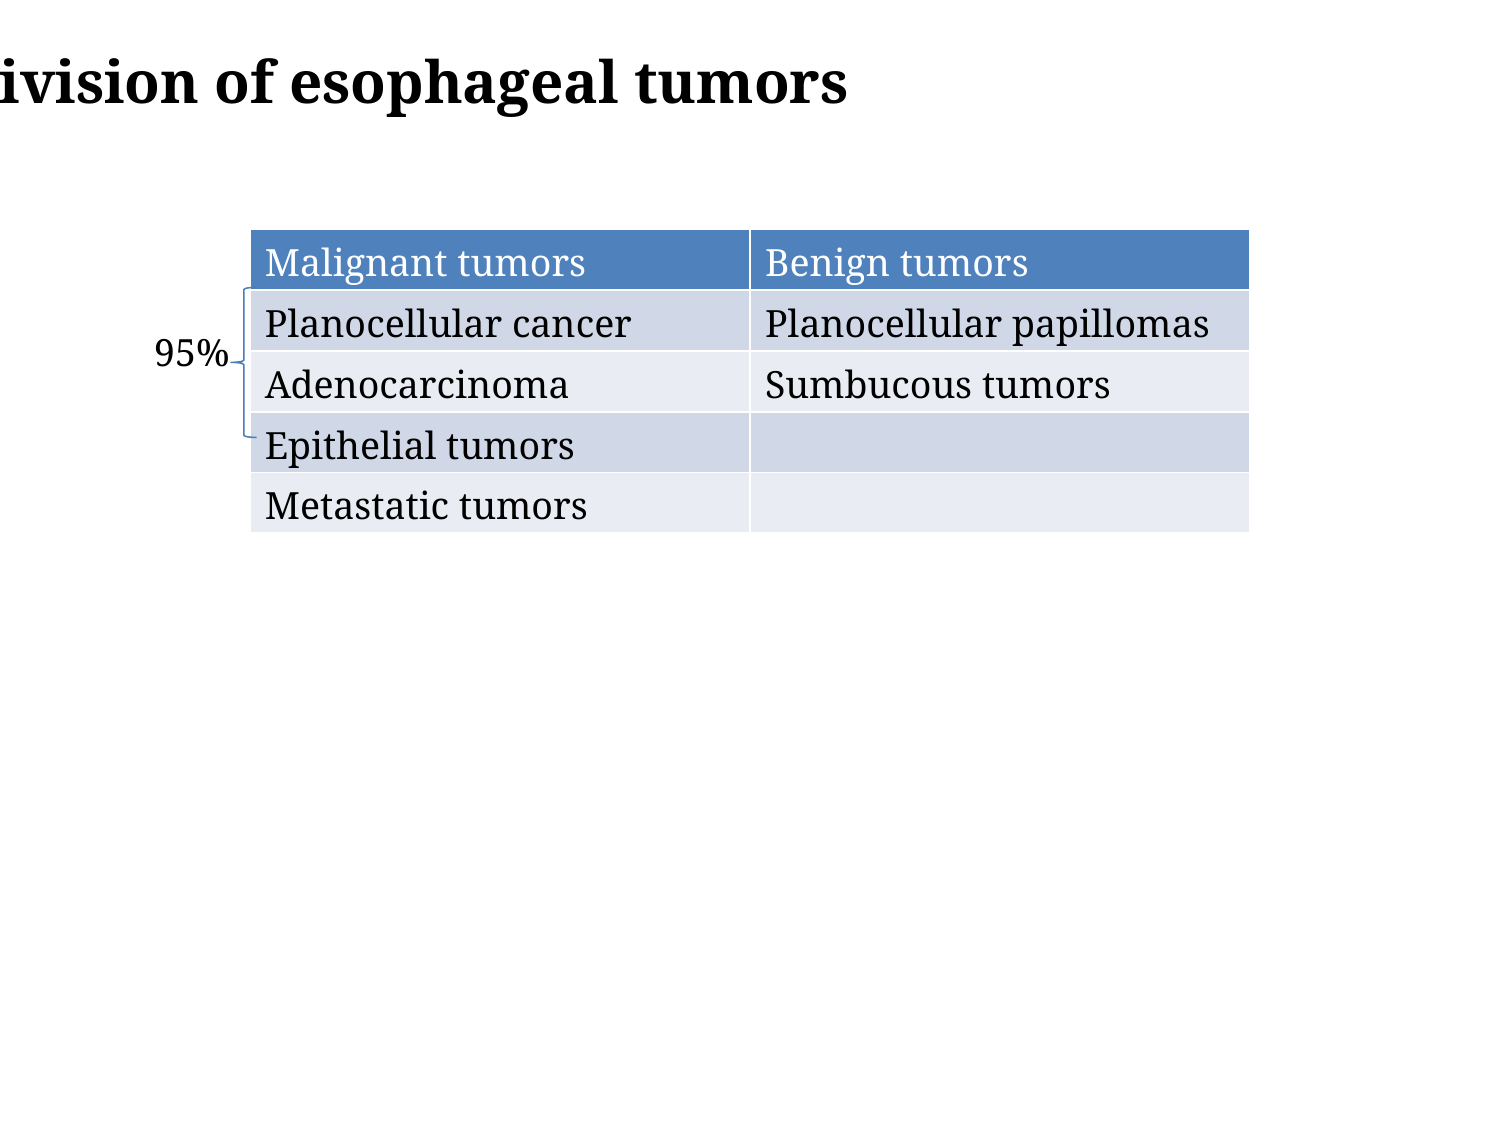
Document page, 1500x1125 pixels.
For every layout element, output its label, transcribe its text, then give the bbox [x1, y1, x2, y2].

text_box Division of esophageal tumors [0, 37, 864, 213]
table_header Benign tumors [751, 230, 1249, 289]
table_cell Planocellular papillomas [751, 291, 1249, 350]
text_box 95% [139, 321, 245, 382]
table_cell Sumbucous tumors [751, 352, 1249, 411]
table_cell Metastatic tumors [251, 473, 749, 532]
table_cell [751, 413, 1249, 472]
table_header Malignant tumors [251, 230, 749, 289]
table_cell Epithelial tumors [251, 413, 749, 472]
table_cell [751, 473, 1249, 532]
table_cell Adenocarcinoma [257, 352, 749, 411]
table_cell Planocellular cancer [257, 291, 749, 350]
text_box [243, 286, 257, 439]
